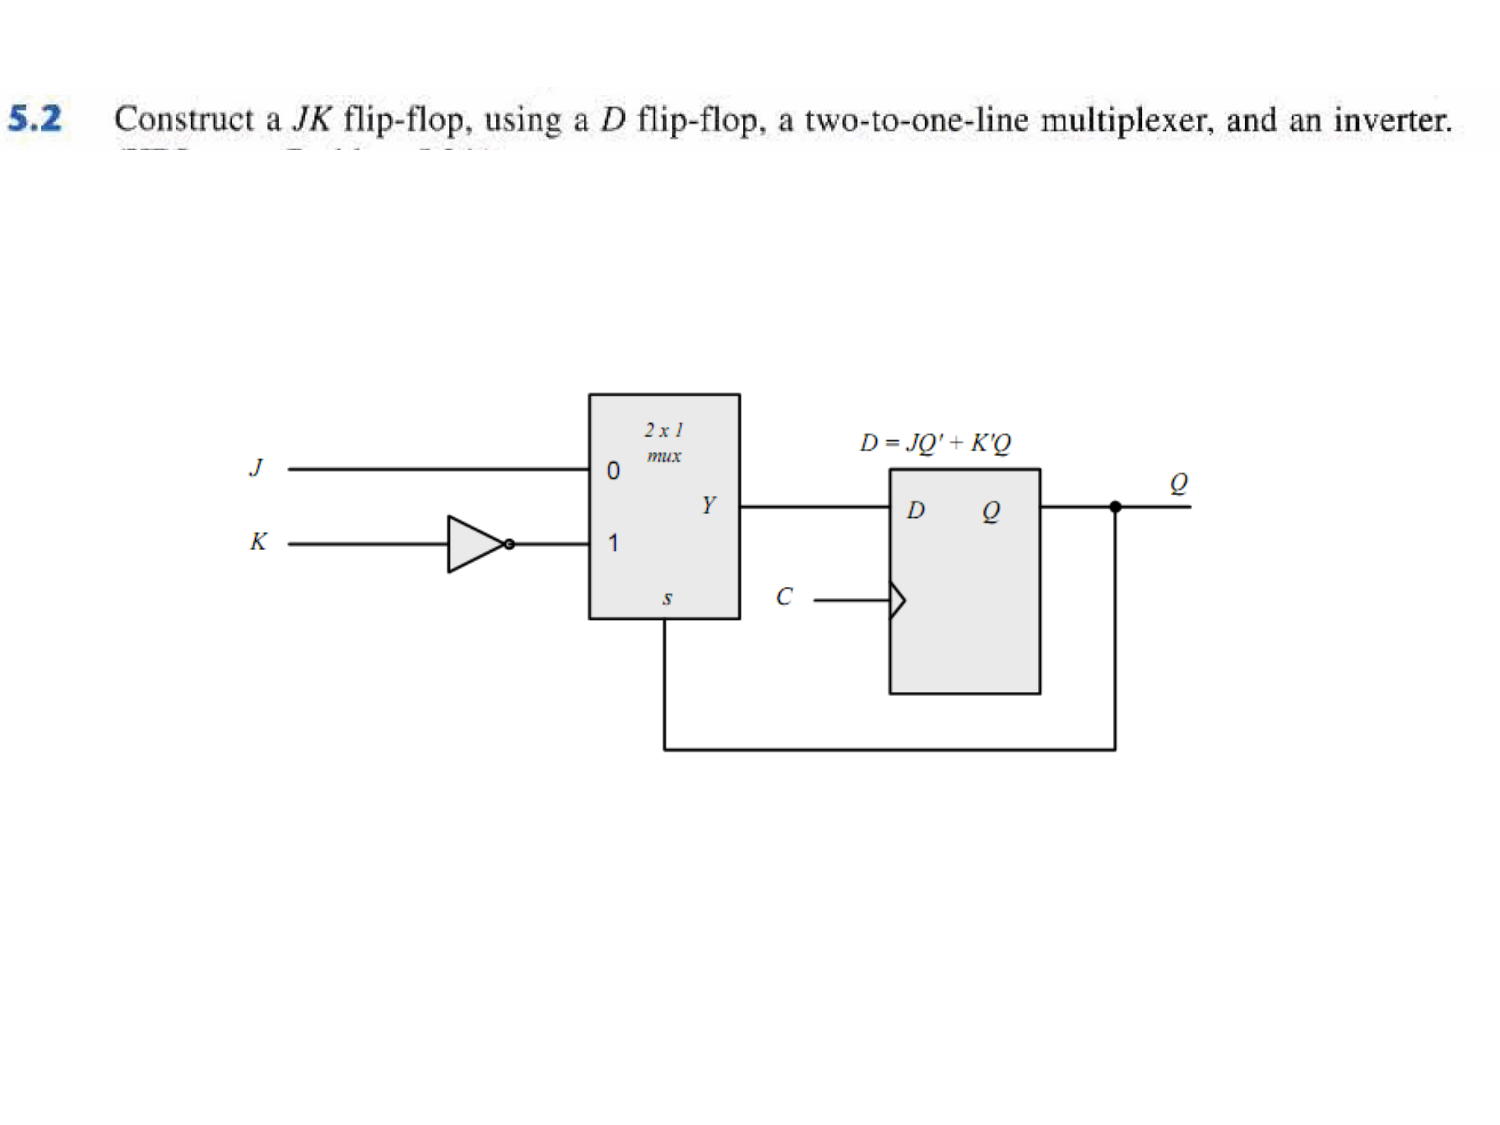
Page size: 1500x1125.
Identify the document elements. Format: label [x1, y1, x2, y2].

picture [194, 332, 1306, 793]
picture [0, 87, 1500, 150]
